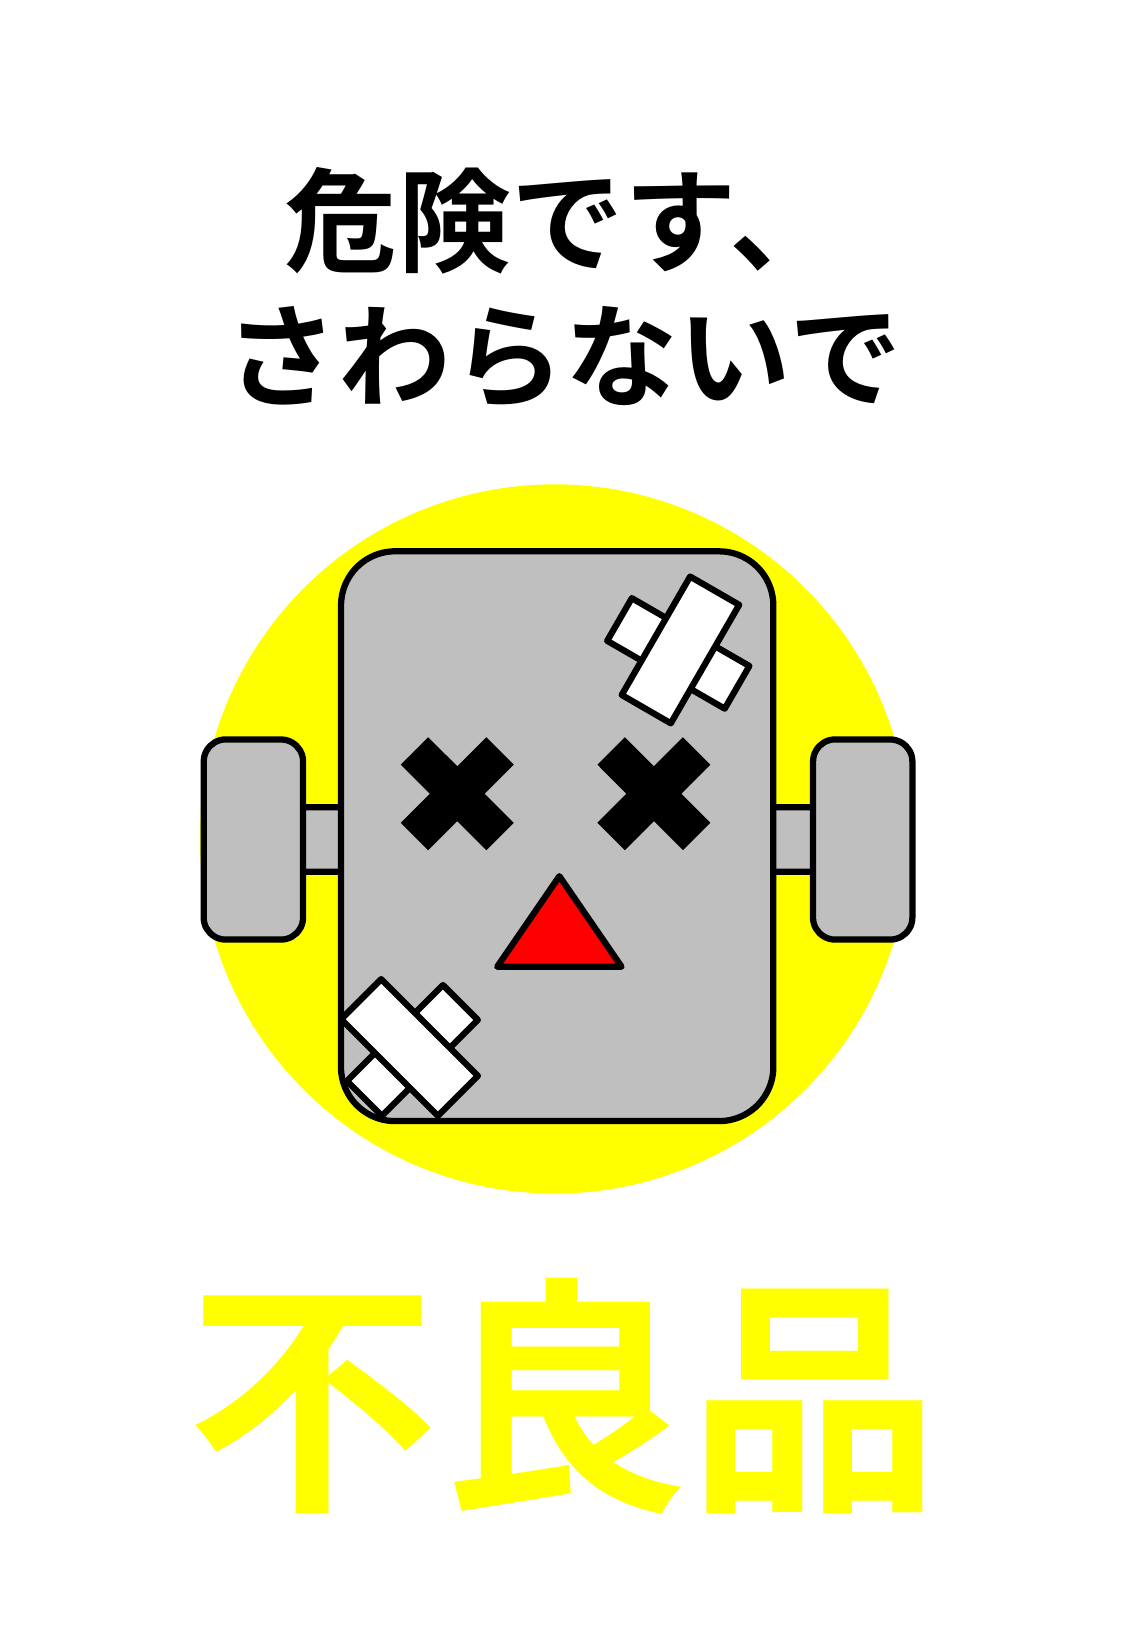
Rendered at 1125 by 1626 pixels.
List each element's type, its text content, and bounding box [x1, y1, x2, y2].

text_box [199, 484, 913, 1194]
text_box 不良品 [23, 1234, 1104, 1550]
text_box 危険です、 さわらないで [23, 143, 1104, 429]
